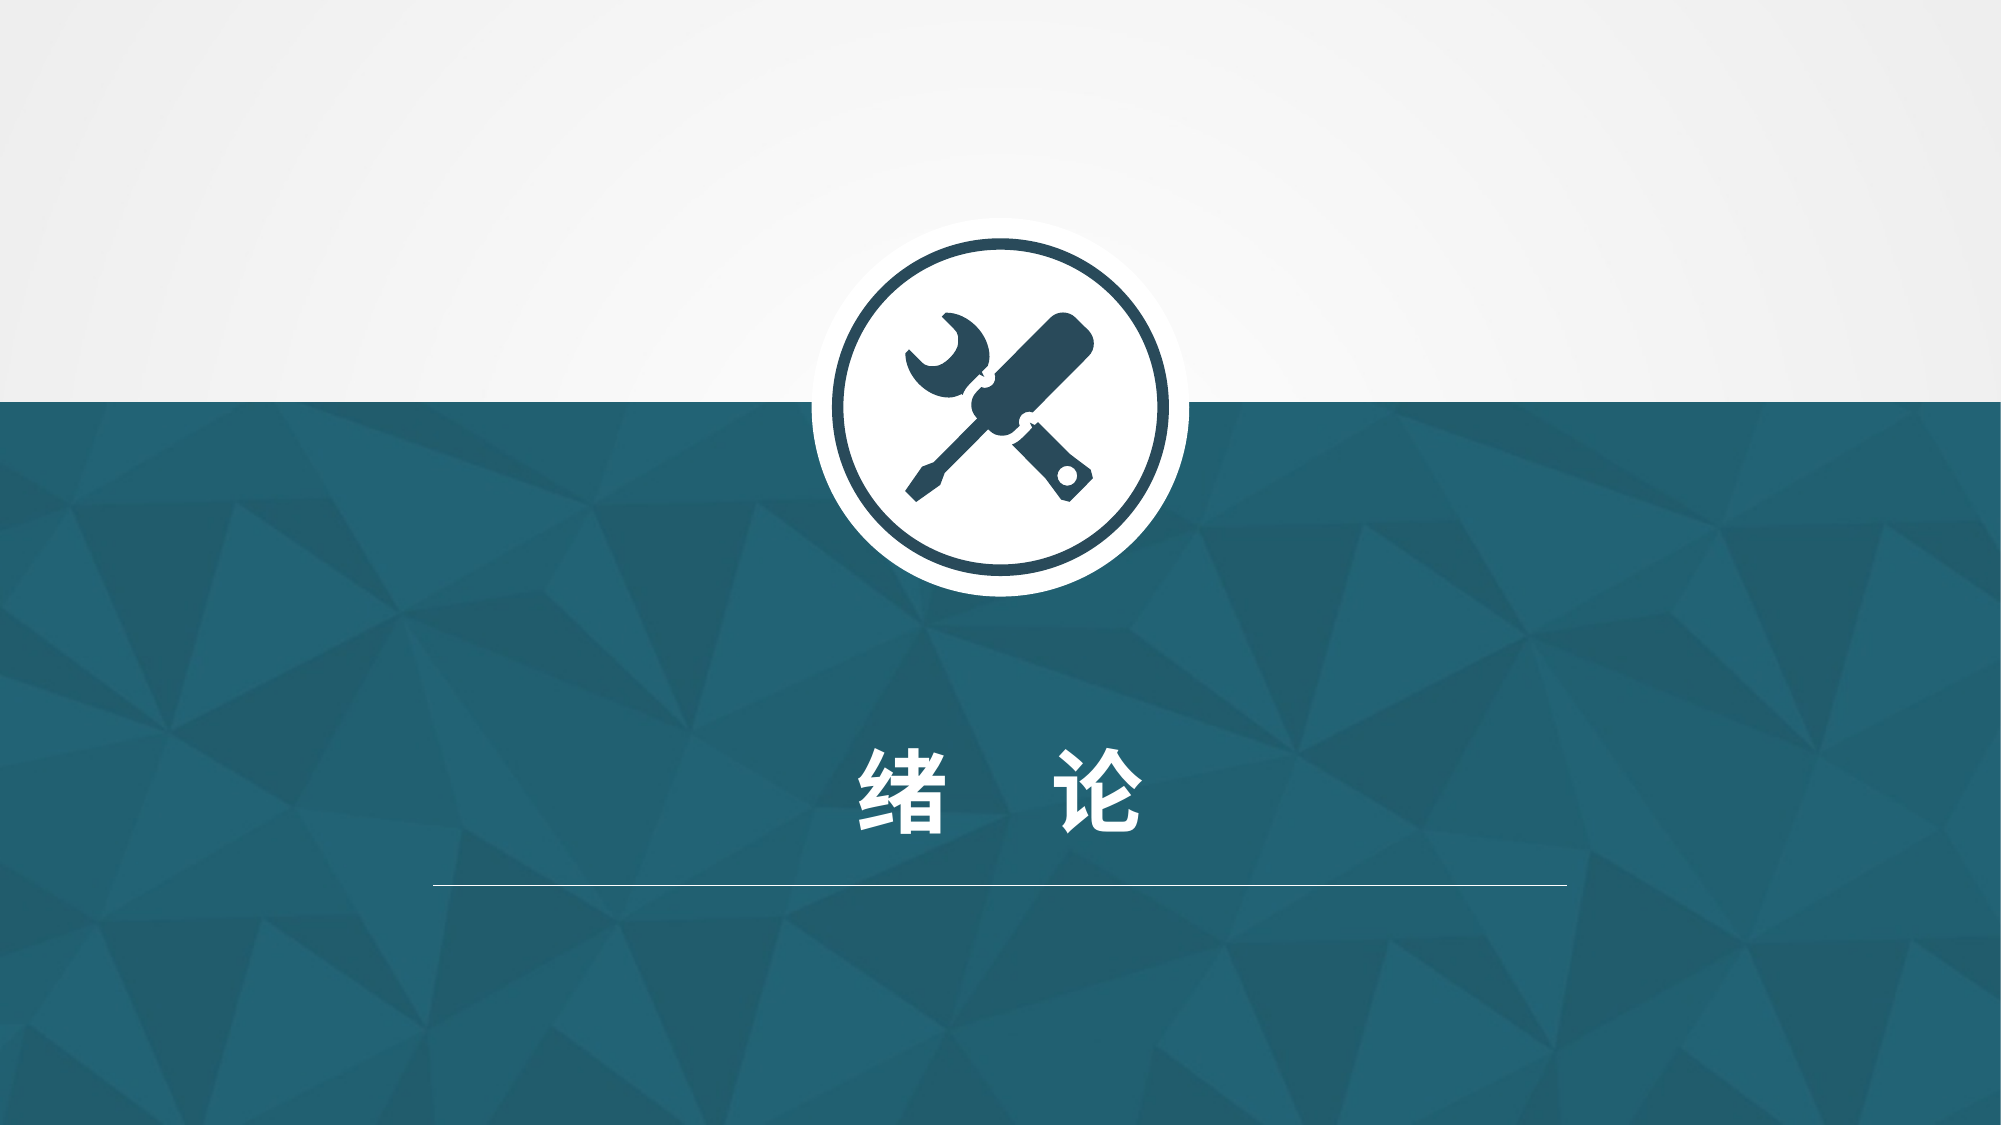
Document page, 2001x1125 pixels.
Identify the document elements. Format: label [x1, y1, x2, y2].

text_box [811, 217, 1190, 597]
picture [0, 0, 2001, 1125]
